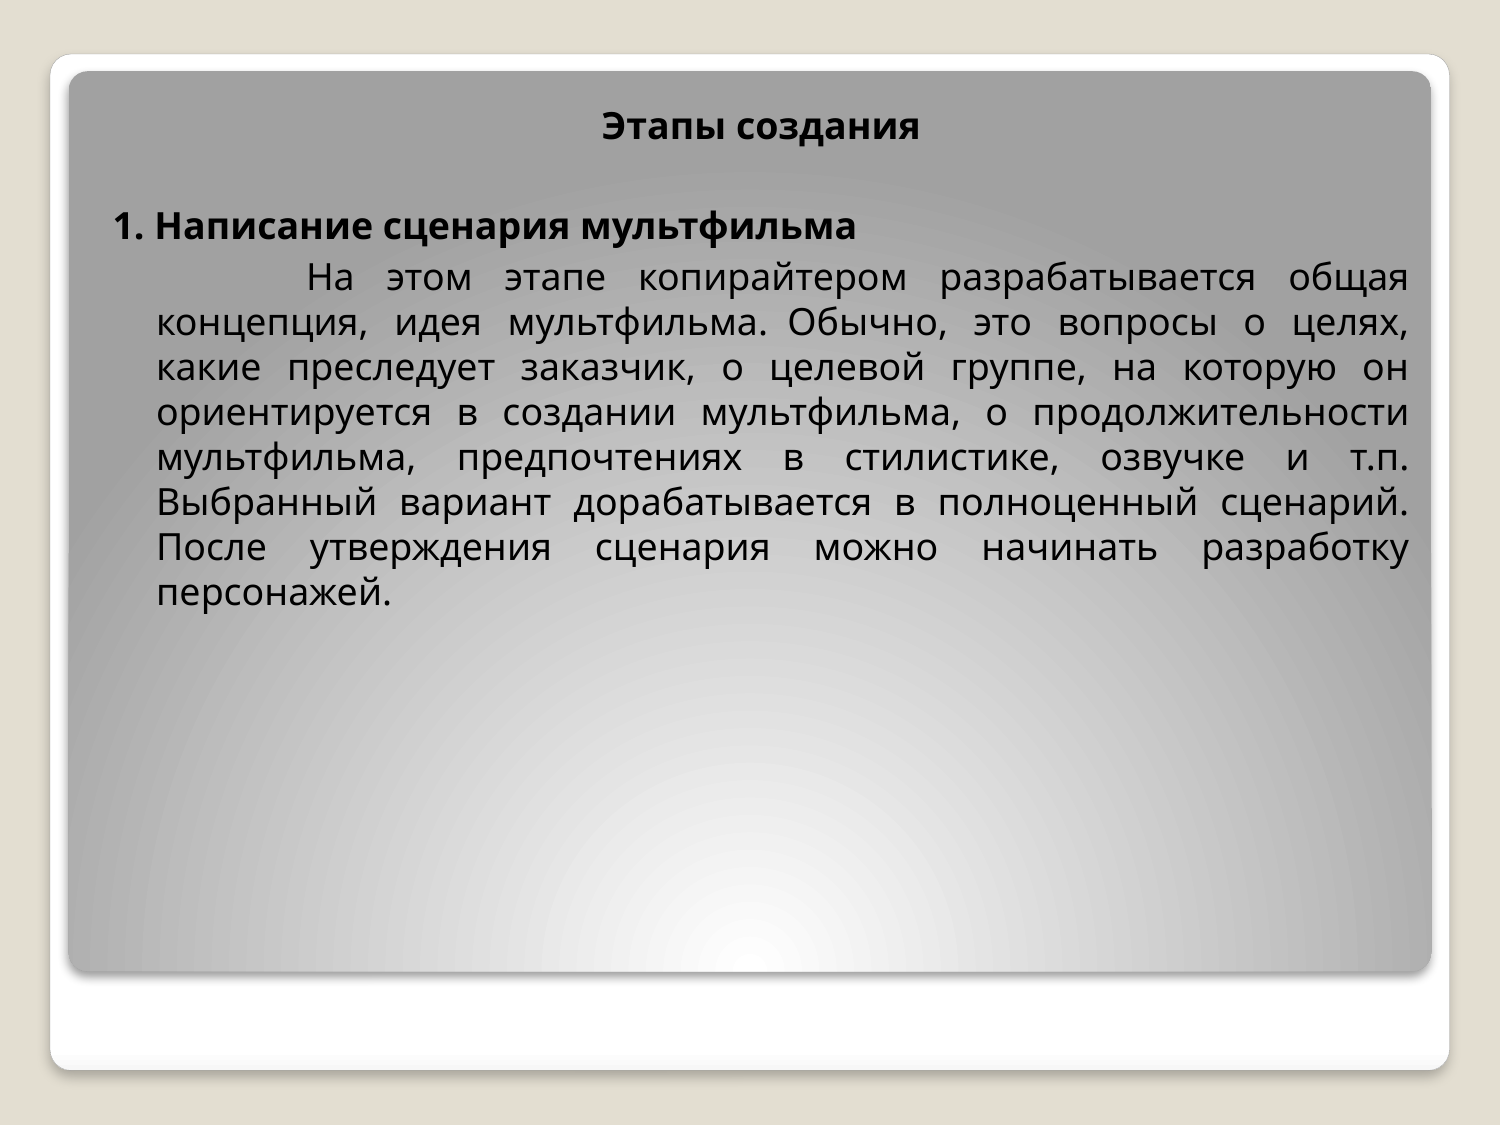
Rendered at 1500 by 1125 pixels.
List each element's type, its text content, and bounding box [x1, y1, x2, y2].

list Этапы создания 1. Написание сценария мультфильма На этом этапе копирайтером разрабатывается общая концепция, идея мультфильма. Обычно, это вопросы о целях, какие преследует заказчик, о целевой группе, на которую он ориентируется в создании мультфильма, о продолжительности мультфильма, предпочтениях в стилистике, озвучке и т.п. Выбранный вариант дорабатывается в полноценный сценарий. После утверждения сценария можно начинать разработку персонажей. [82, 86, 1425, 774]
